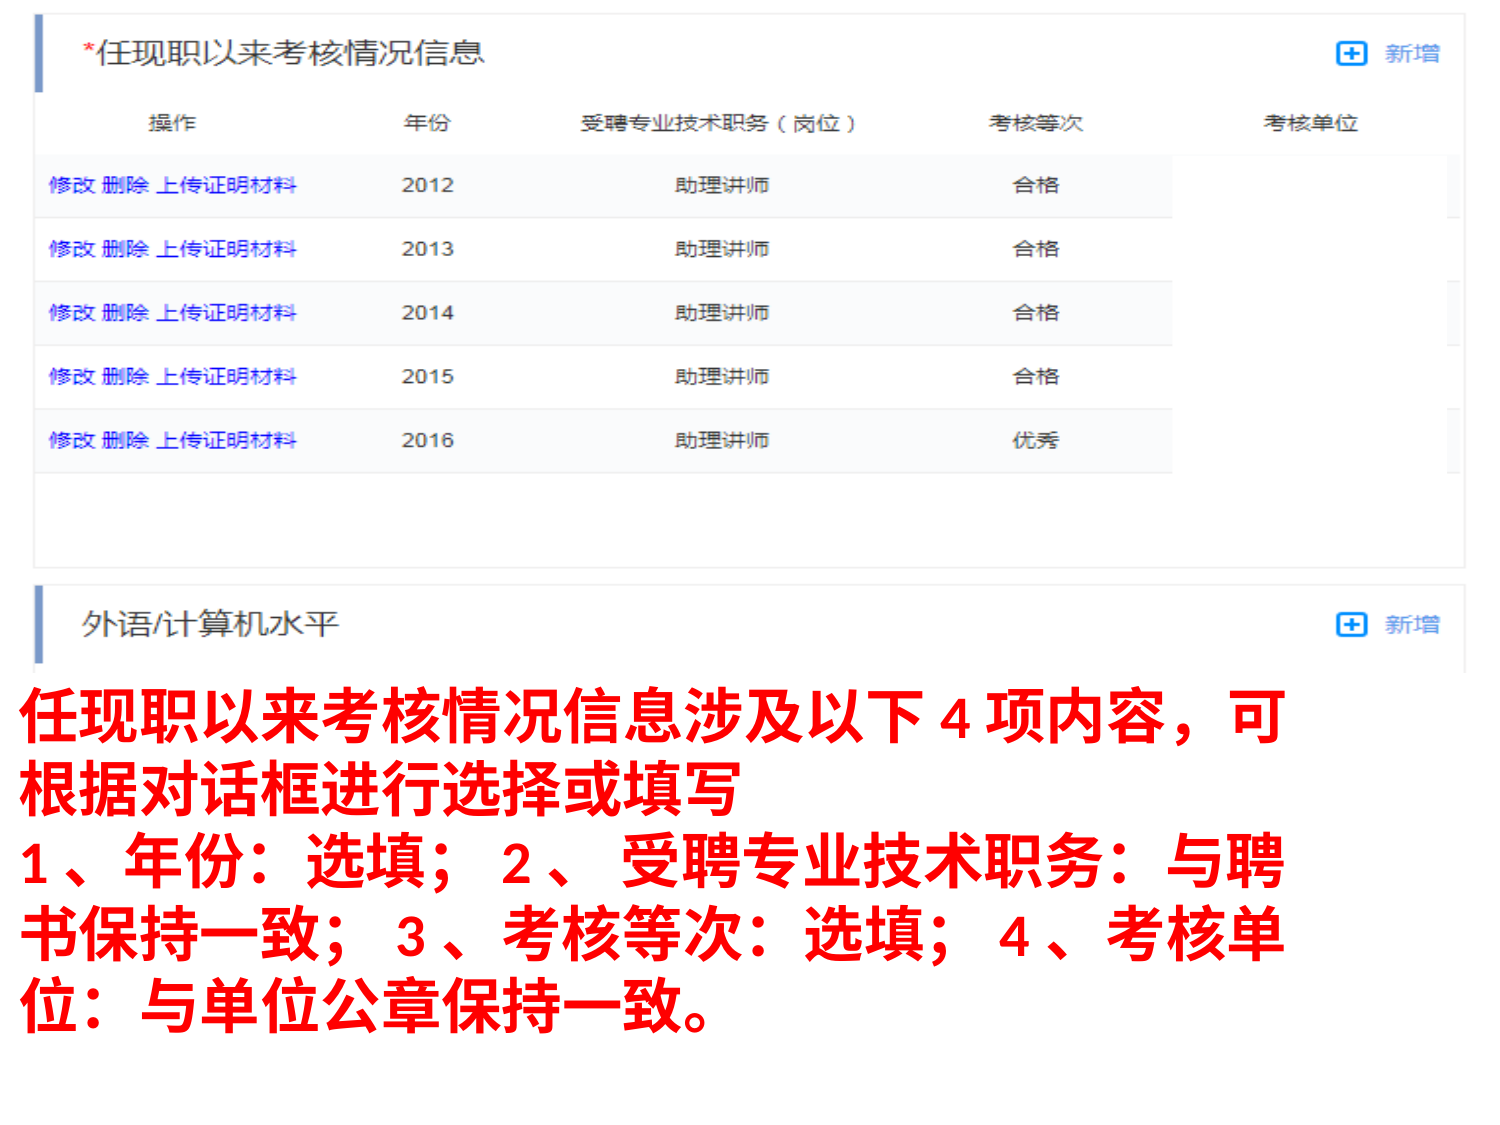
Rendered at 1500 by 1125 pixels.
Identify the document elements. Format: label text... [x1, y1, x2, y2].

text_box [6, 7, 1481, 673]
text_box 任现职以来考核情况信息涉及以下4项内容，可根据对话框进行选择或填写 1、年份：选填；2、 受聘专业技术职务：与聘书保持一致；3、考核等次：选填；4、考核单位：与单位公章保持一致。 [6, 680, 1302, 1047]
